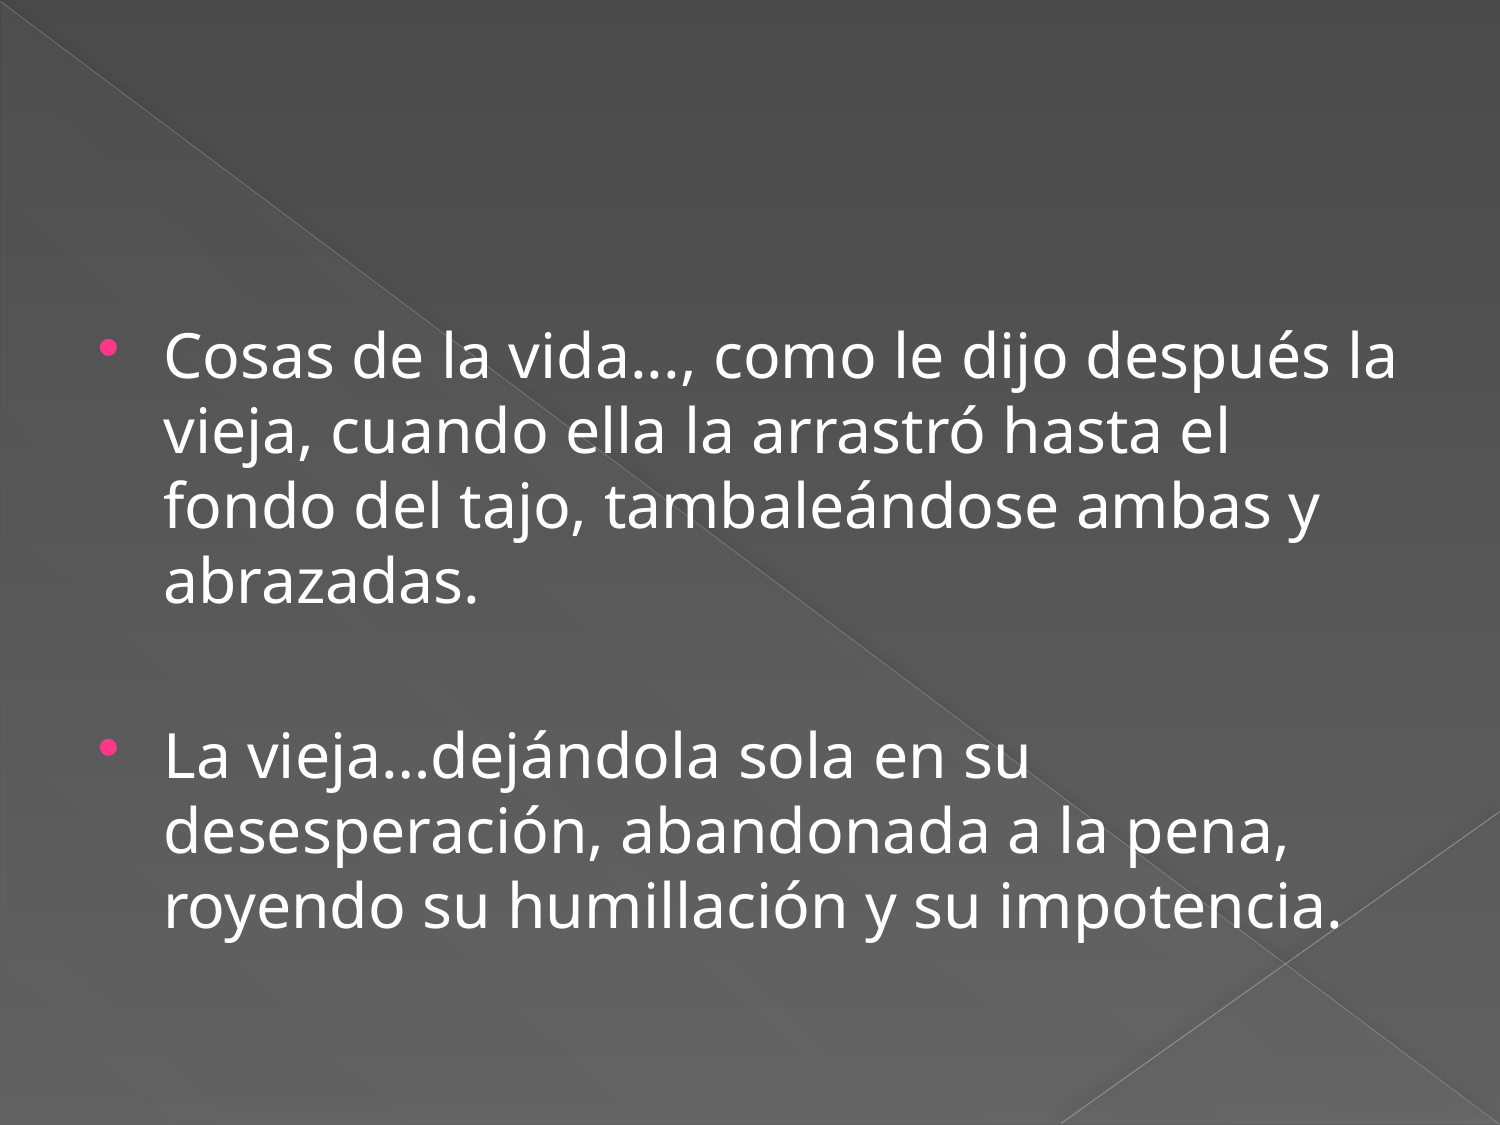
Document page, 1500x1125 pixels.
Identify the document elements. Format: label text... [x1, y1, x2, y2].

list Cosas de la vida..., como le dijo después la vieja, cuando ella la arrastró hasta el fondo del tajo, tambaleándose ambas y abrazadas. La vieja…dejándola sola en su desesperación, abandonada a la pena, royendo su humillación y su impotencia. [75, 308, 1425, 1059]
